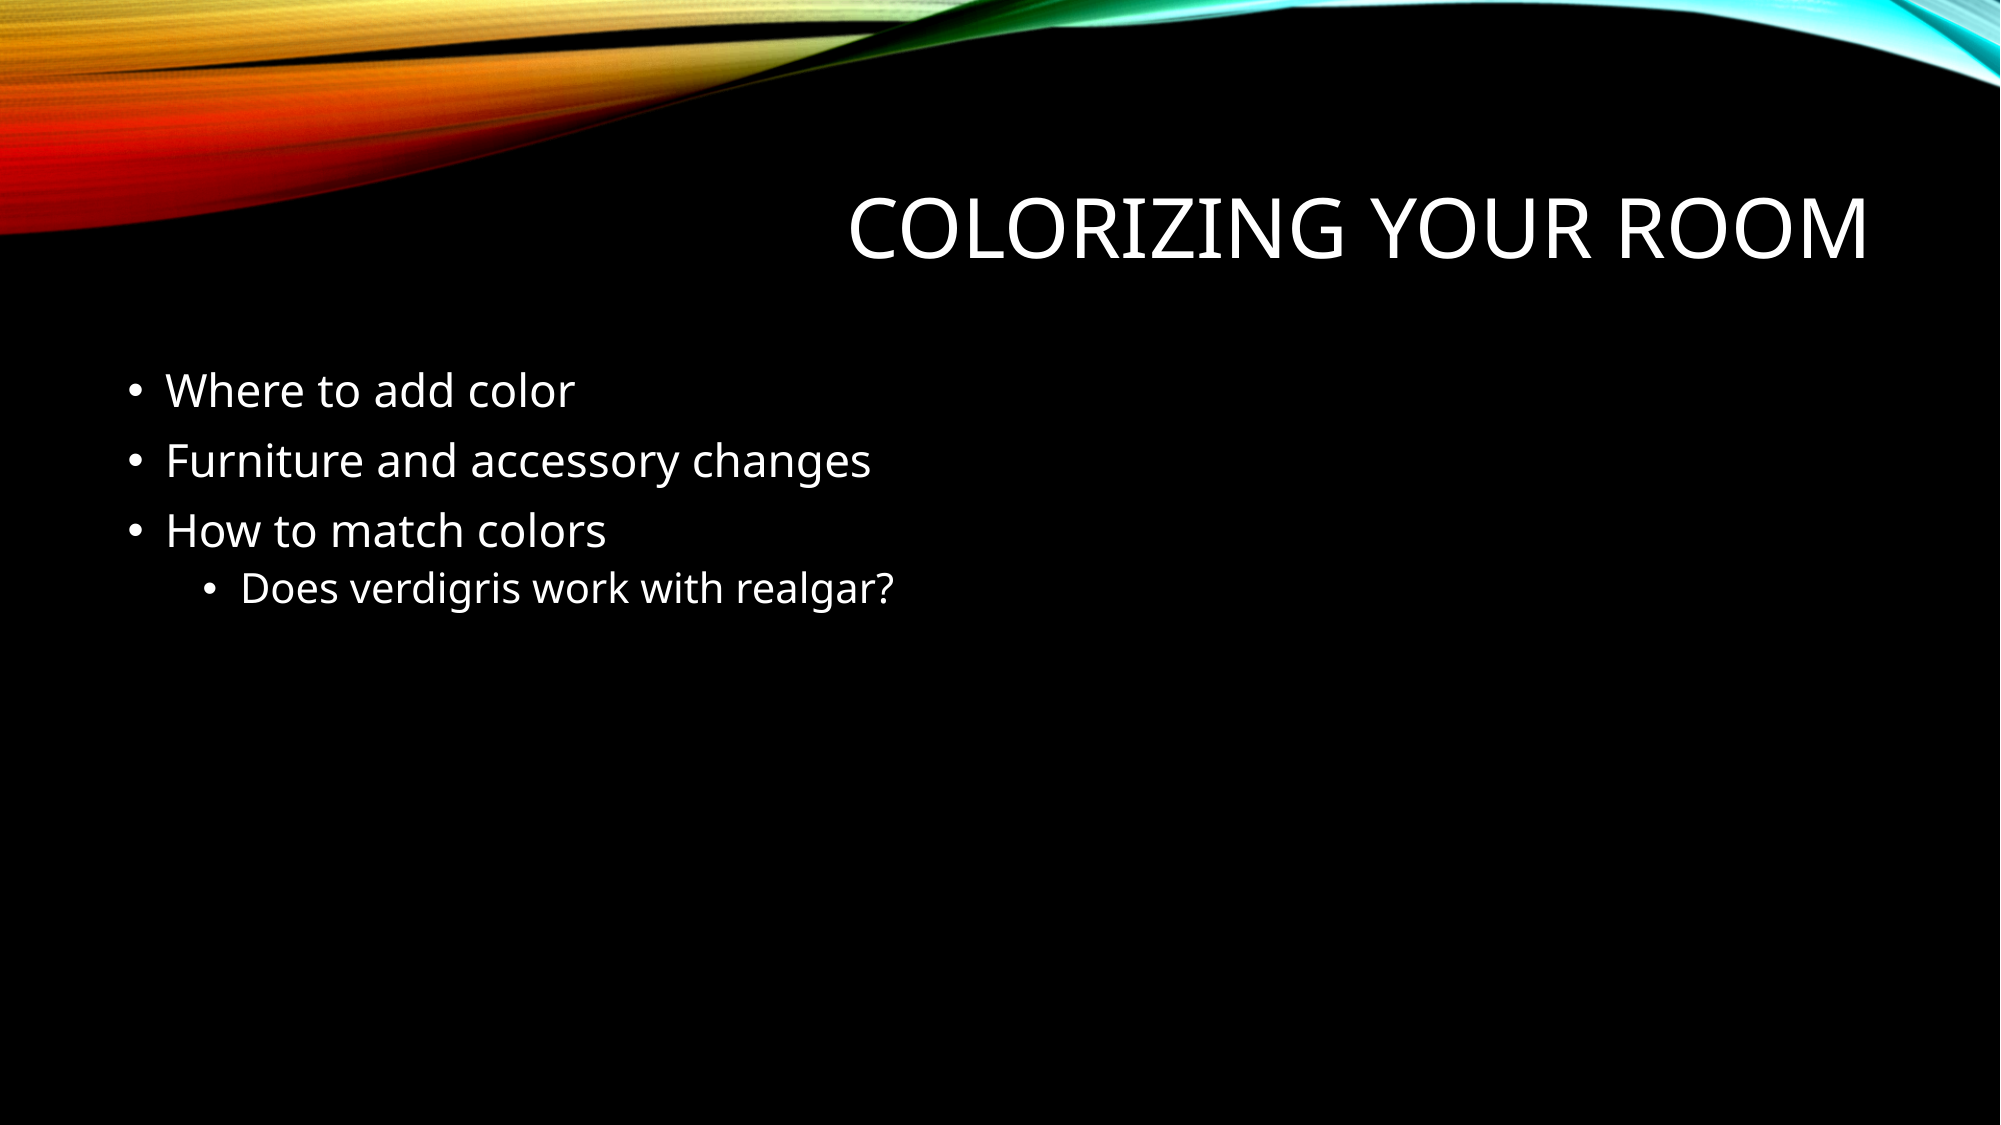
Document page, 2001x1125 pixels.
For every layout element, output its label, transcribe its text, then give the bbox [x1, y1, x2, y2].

title Colorizing Your Room [474, 125, 1888, 338]
picture [0, 0, 2000, 237]
list Where to add color Furniture and accessory changes How to match colors Does verdigris work with realgar? [112, 360, 1888, 1021]
